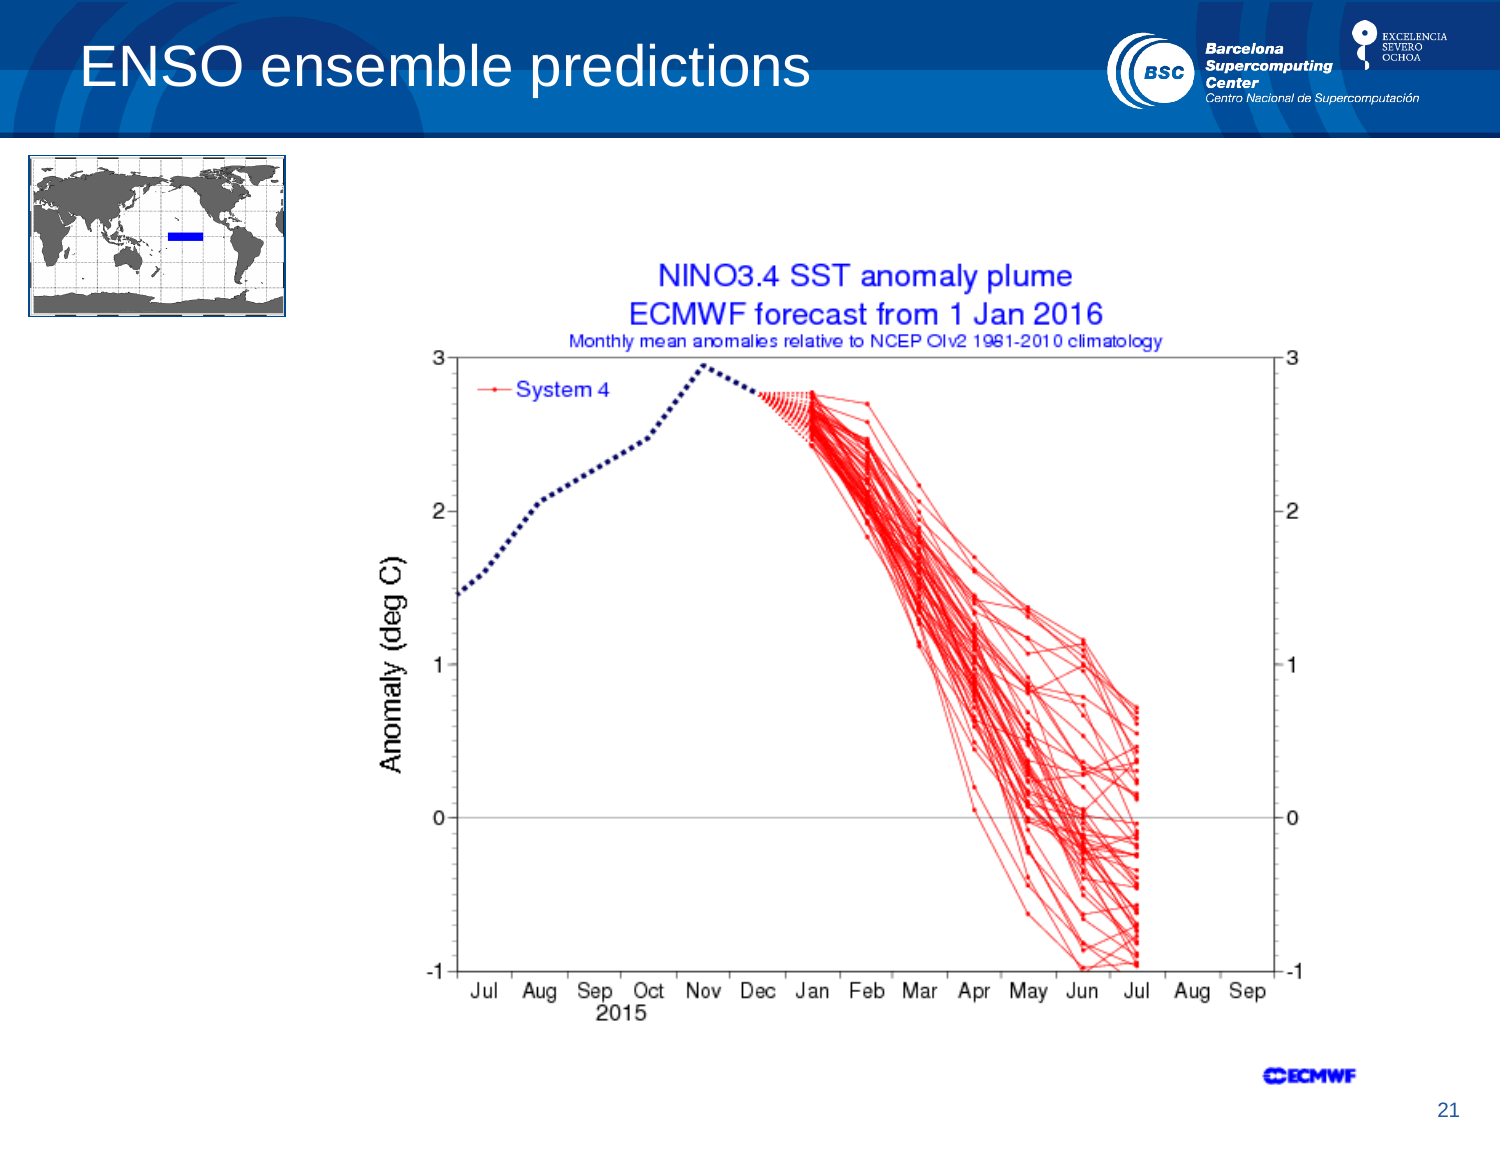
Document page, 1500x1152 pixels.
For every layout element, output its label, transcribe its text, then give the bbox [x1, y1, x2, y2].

picture [371, 256, 1365, 1093]
picture [0, 0, 1500, 138]
title ENSO ensemble predictions [65, 23, 1081, 138]
picture [29, 156, 285, 317]
